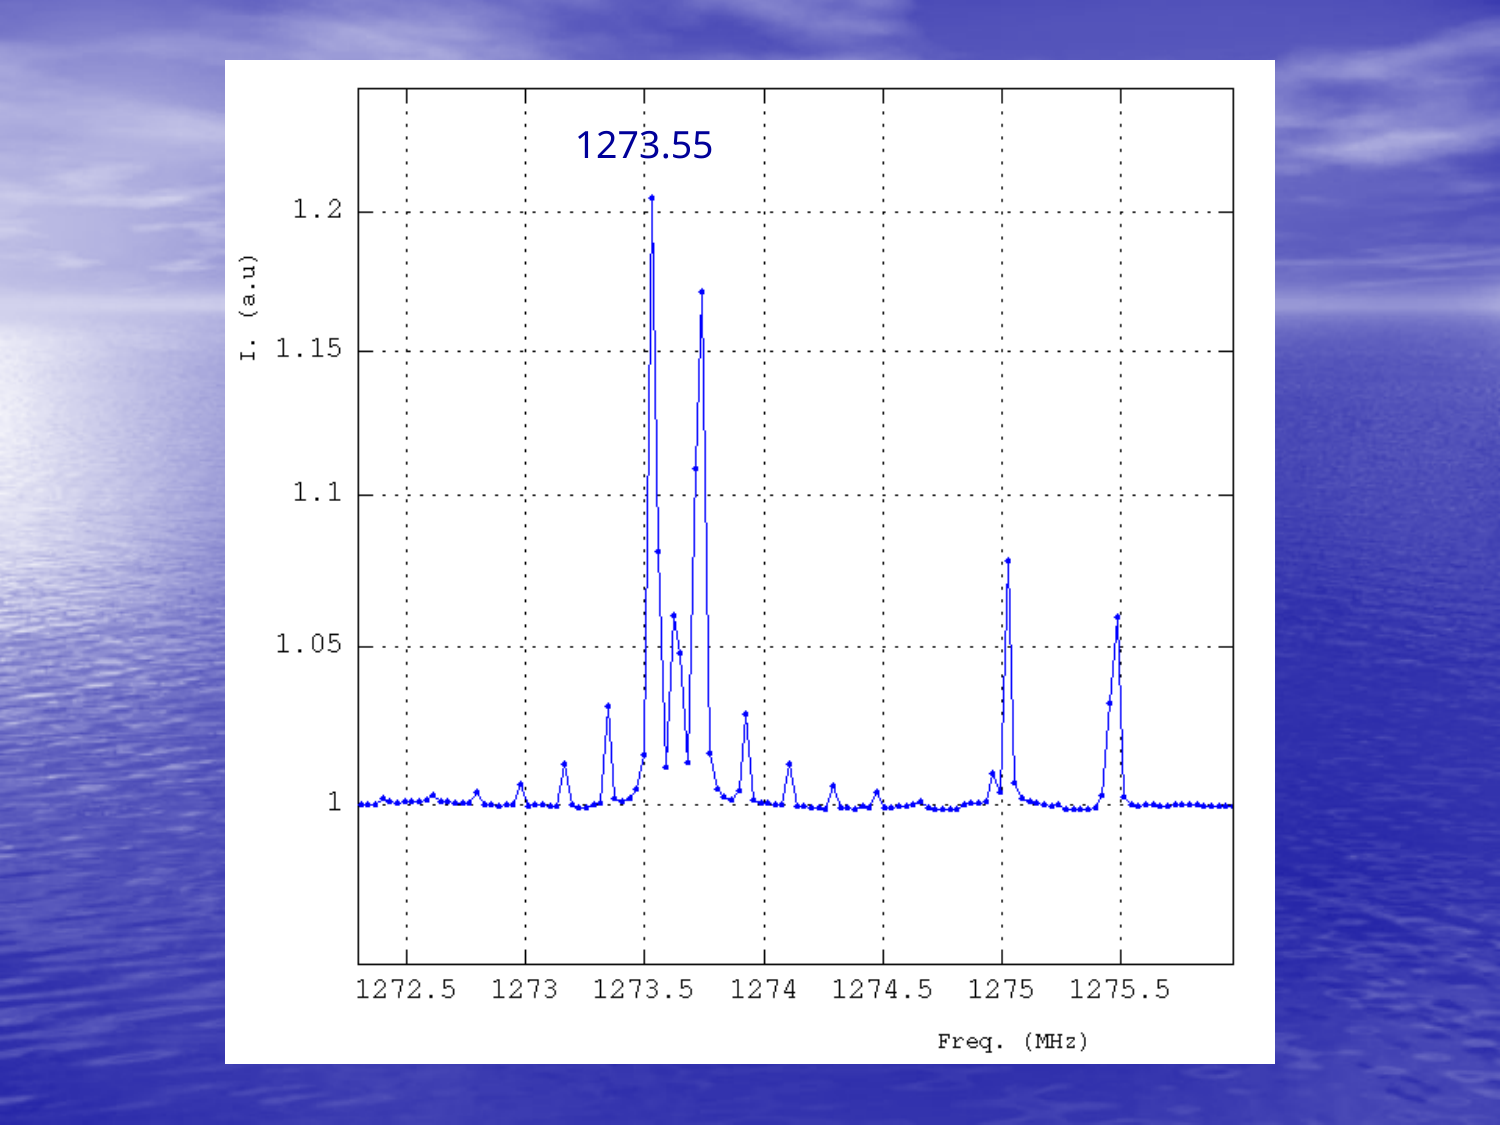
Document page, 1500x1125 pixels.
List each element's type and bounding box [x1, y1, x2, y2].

picture [224, 60, 1276, 1065]
